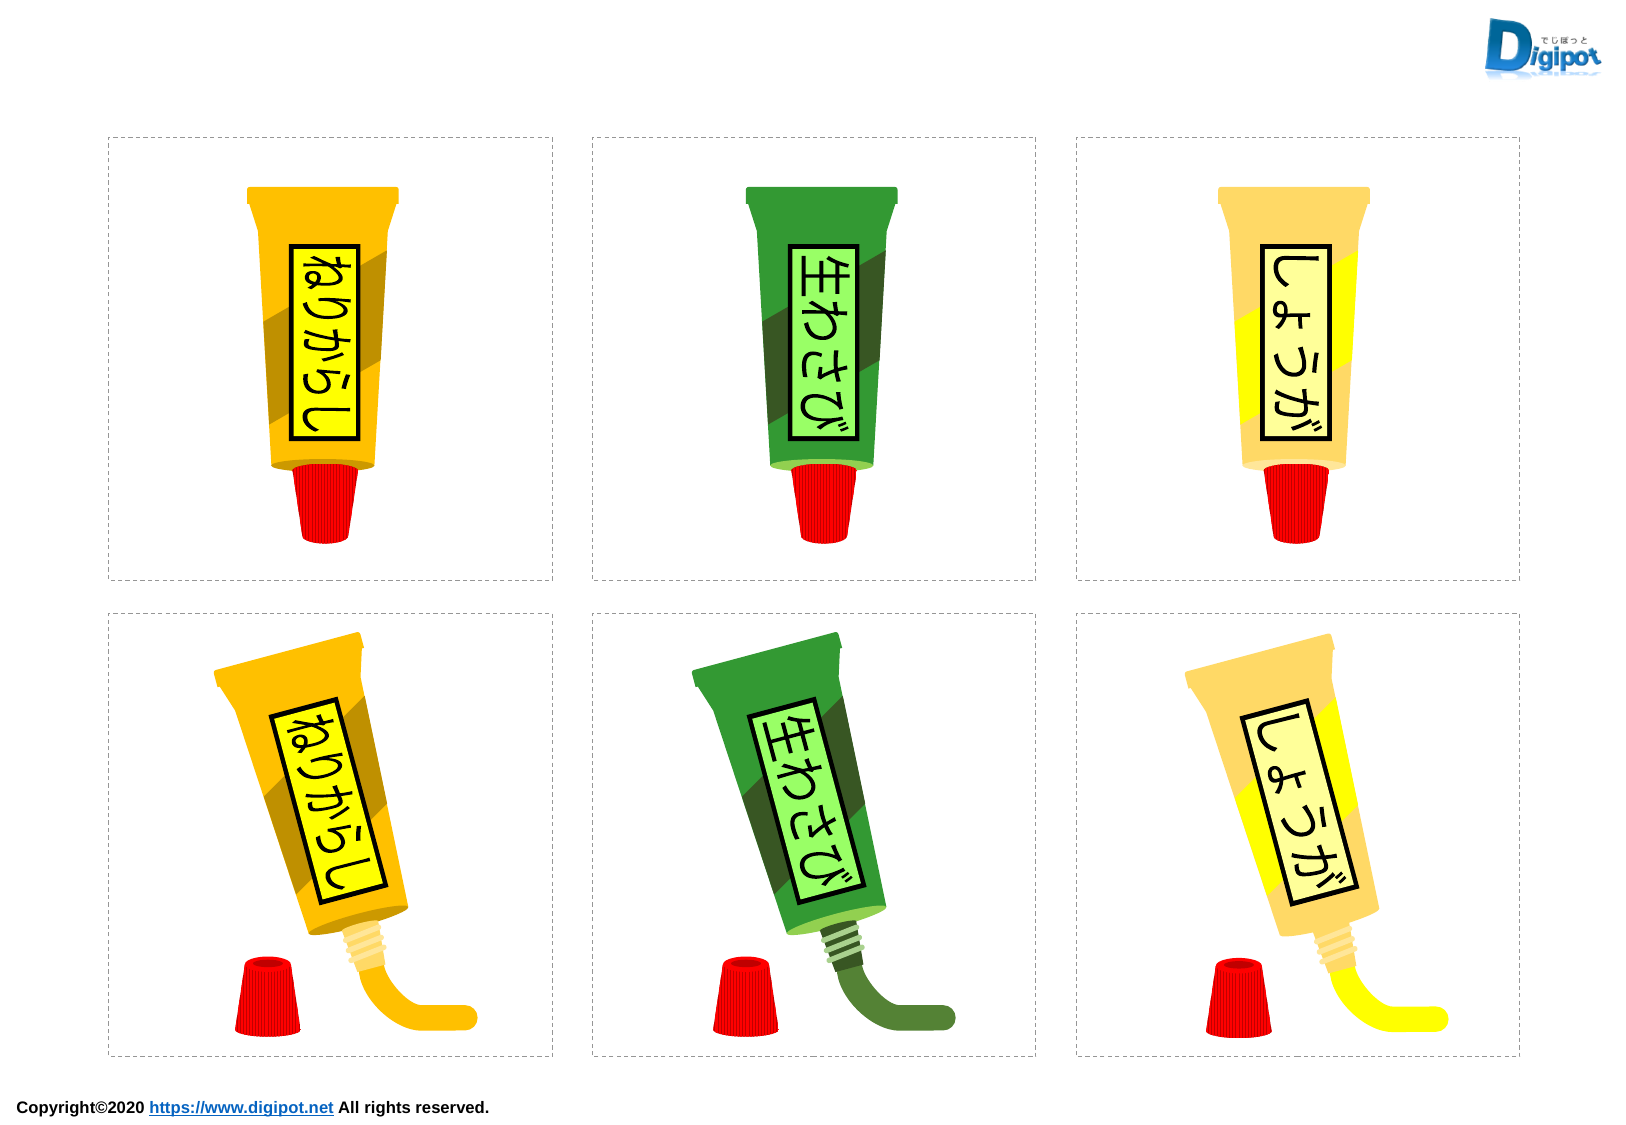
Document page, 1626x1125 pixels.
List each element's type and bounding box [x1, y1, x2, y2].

text_box [246, 186, 399, 544]
text_box [1218, 186, 1370, 544]
text_box [745, 186, 898, 544]
text_box [1206, 646, 1449, 1039]
text_box [713, 645, 956, 1037]
text_box [235, 645, 478, 1037]
picture [1485, 18, 1602, 82]
